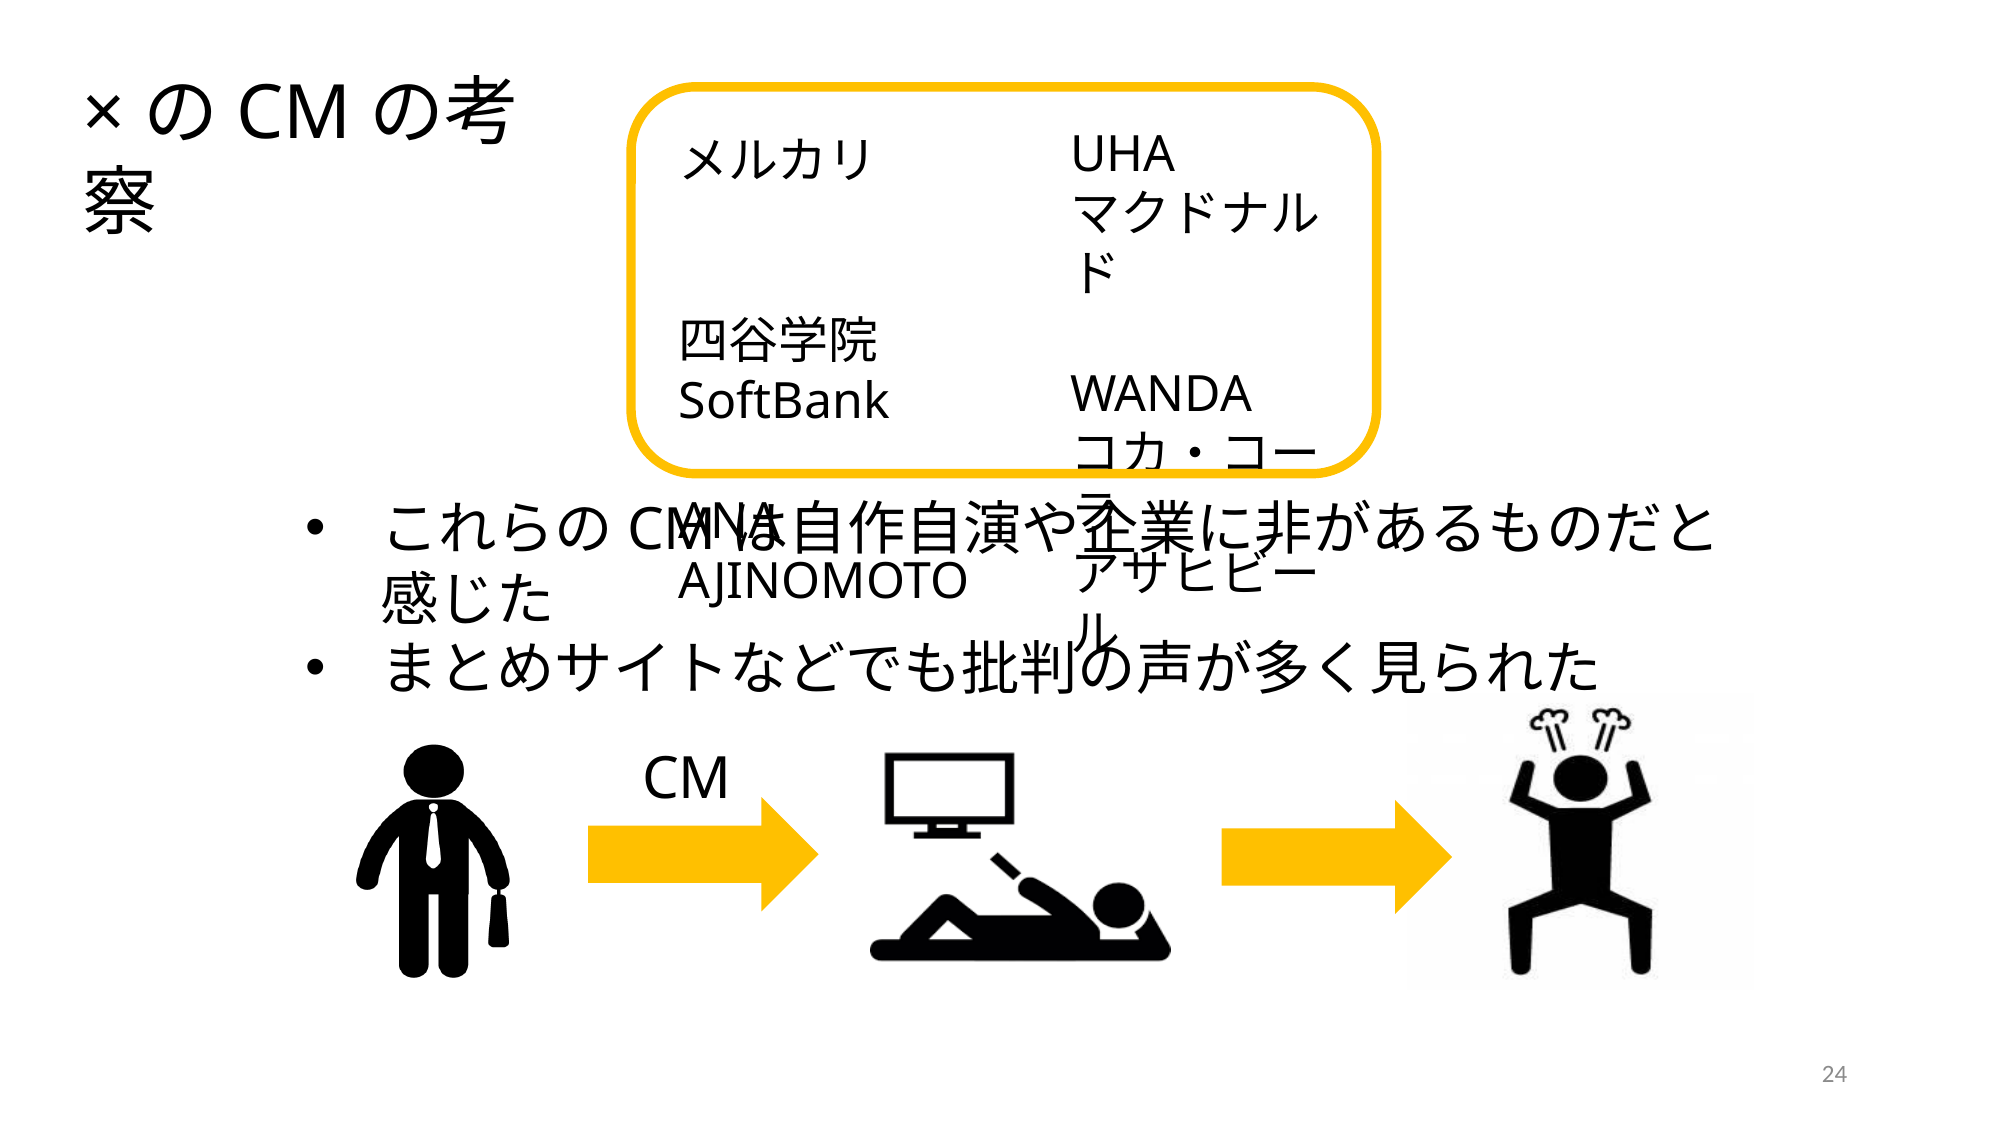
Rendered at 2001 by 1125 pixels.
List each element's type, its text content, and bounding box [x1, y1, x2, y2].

text_box これらのCMは自作自演や企業に非があるものだと感じた まとめサイトなどでも批判の声が多く見られた [290, 484, 1750, 709]
text_box ×のCMの考察 [67, 56, 565, 251]
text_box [298, 693, 1754, 990]
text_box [631, 86, 1377, 474]
slide_number 24 [1412, 1042, 1863, 1103]
